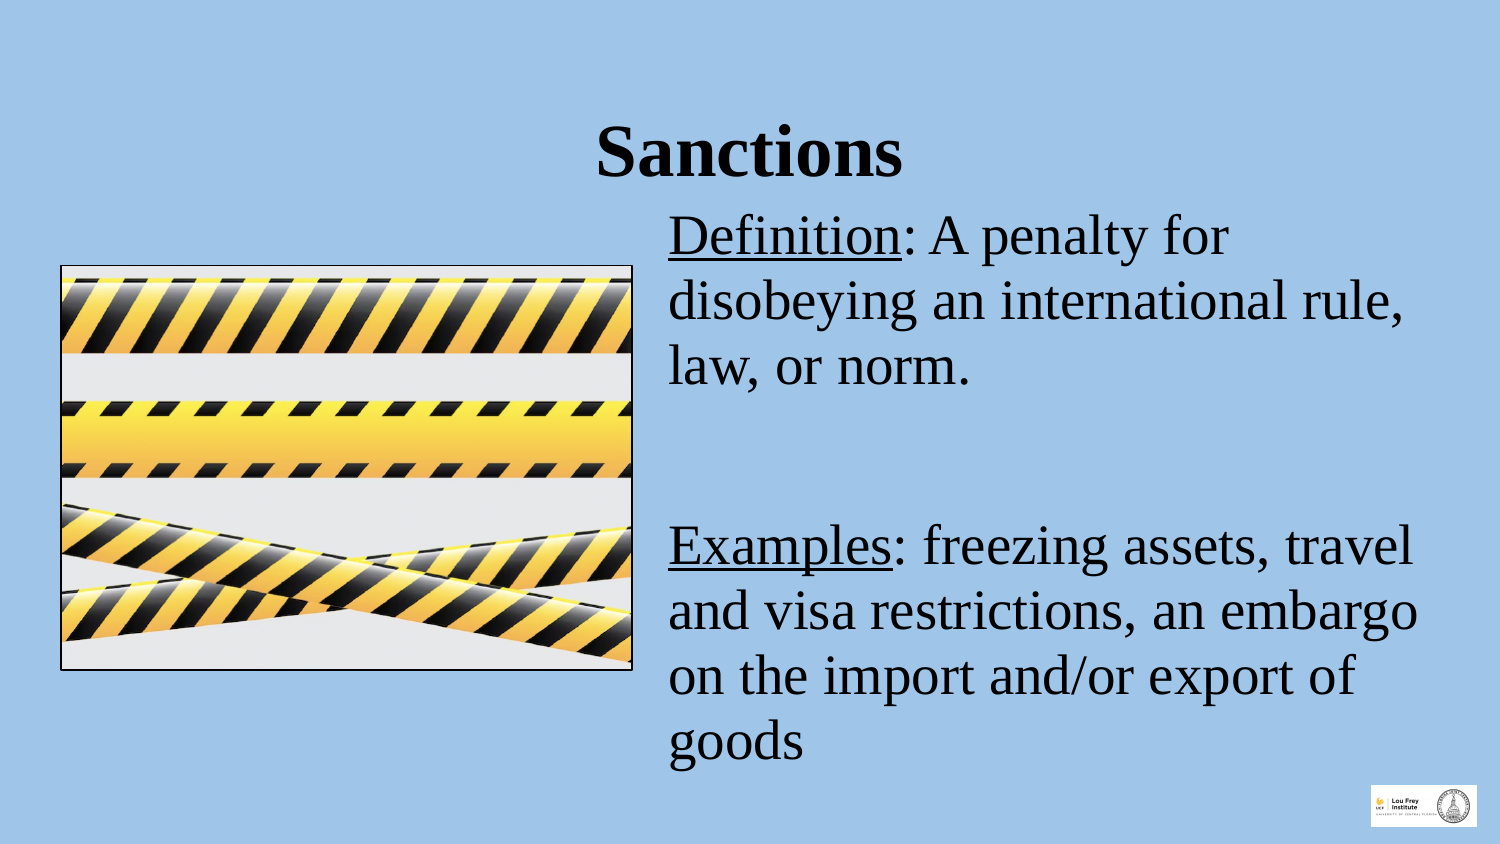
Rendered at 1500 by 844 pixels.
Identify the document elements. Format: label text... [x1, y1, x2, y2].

list Definition: A penalty for disobeying an international rule, law, or norm. Examples: freezing assets, travel and visa restrictions, an embargo on the import and/or export of goods [653, 187, 1456, 748]
picture [61, 265, 632, 670]
title Sanctions [51, 72, 1449, 167]
picture [1371, 785, 1478, 827]
